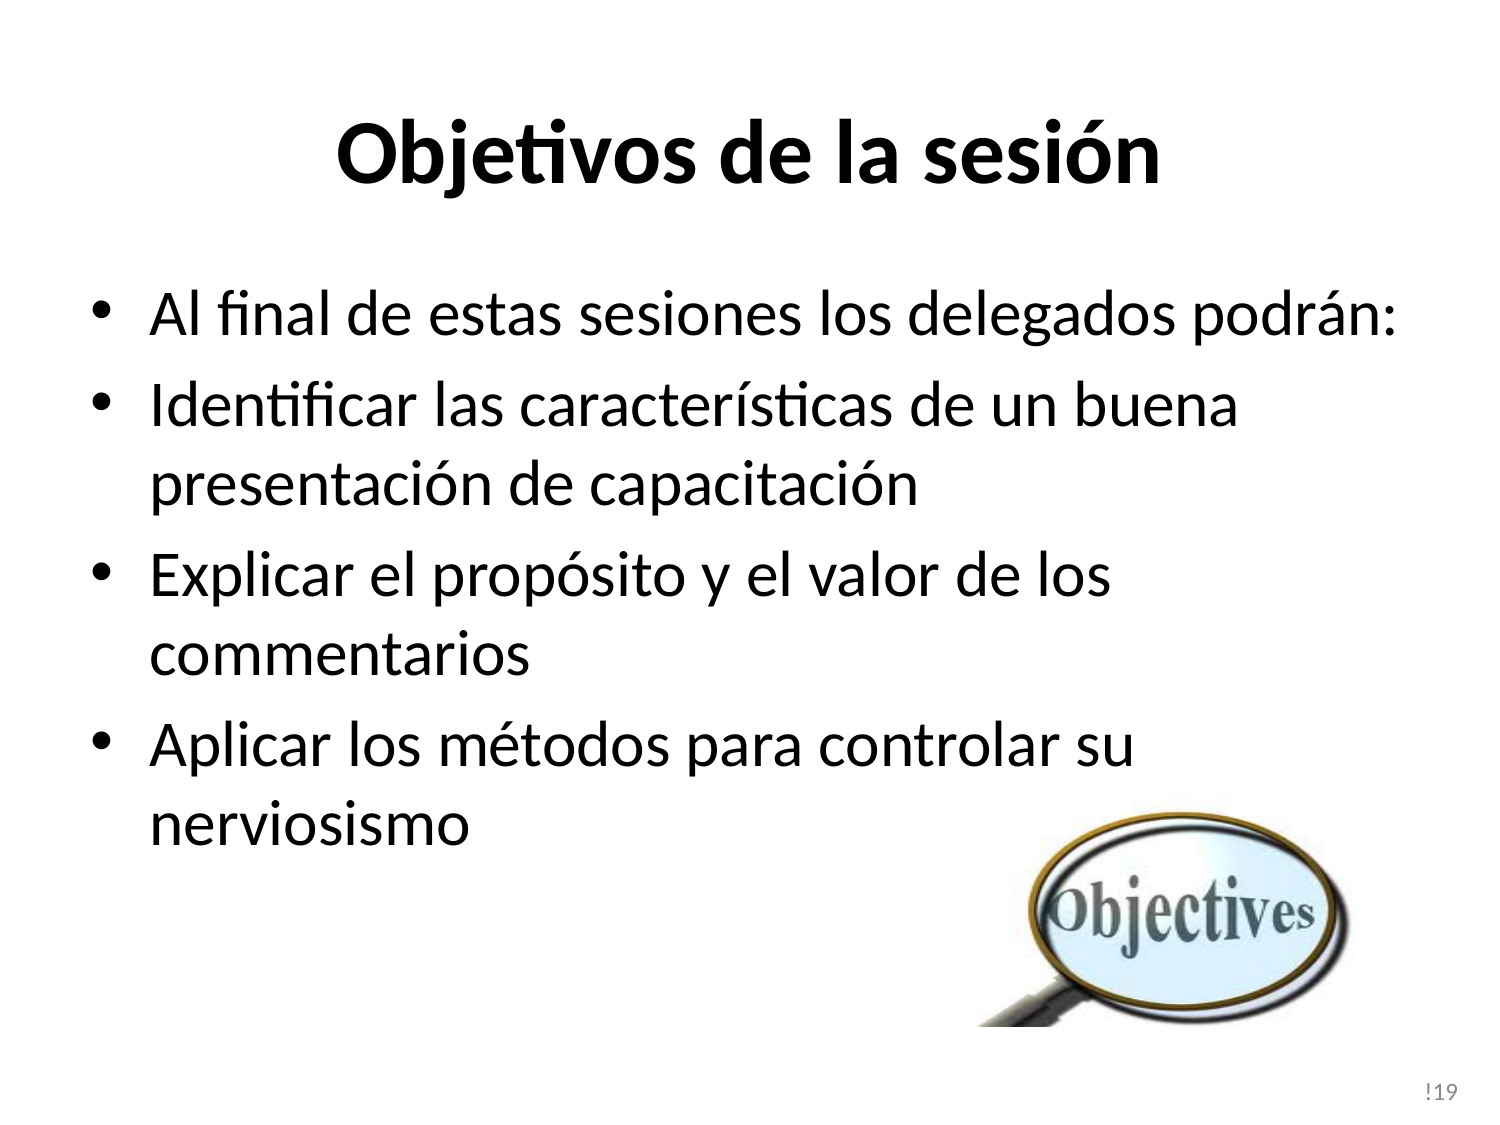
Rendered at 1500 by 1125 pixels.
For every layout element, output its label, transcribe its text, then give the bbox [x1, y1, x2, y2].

picture [915, 796, 1454, 1027]
title Objetivos de la sesión [74, 61, 1426, 233]
text_box !19 [1122, 1067, 1473, 1125]
list Al final de estas sesiones los delegados podrán: Identificar las características de un buena presentación de capacitación Explicar el propósito y el valor de los commentarios Aplicar los métodos para controlar su nerviosismo [74, 262, 1426, 882]
